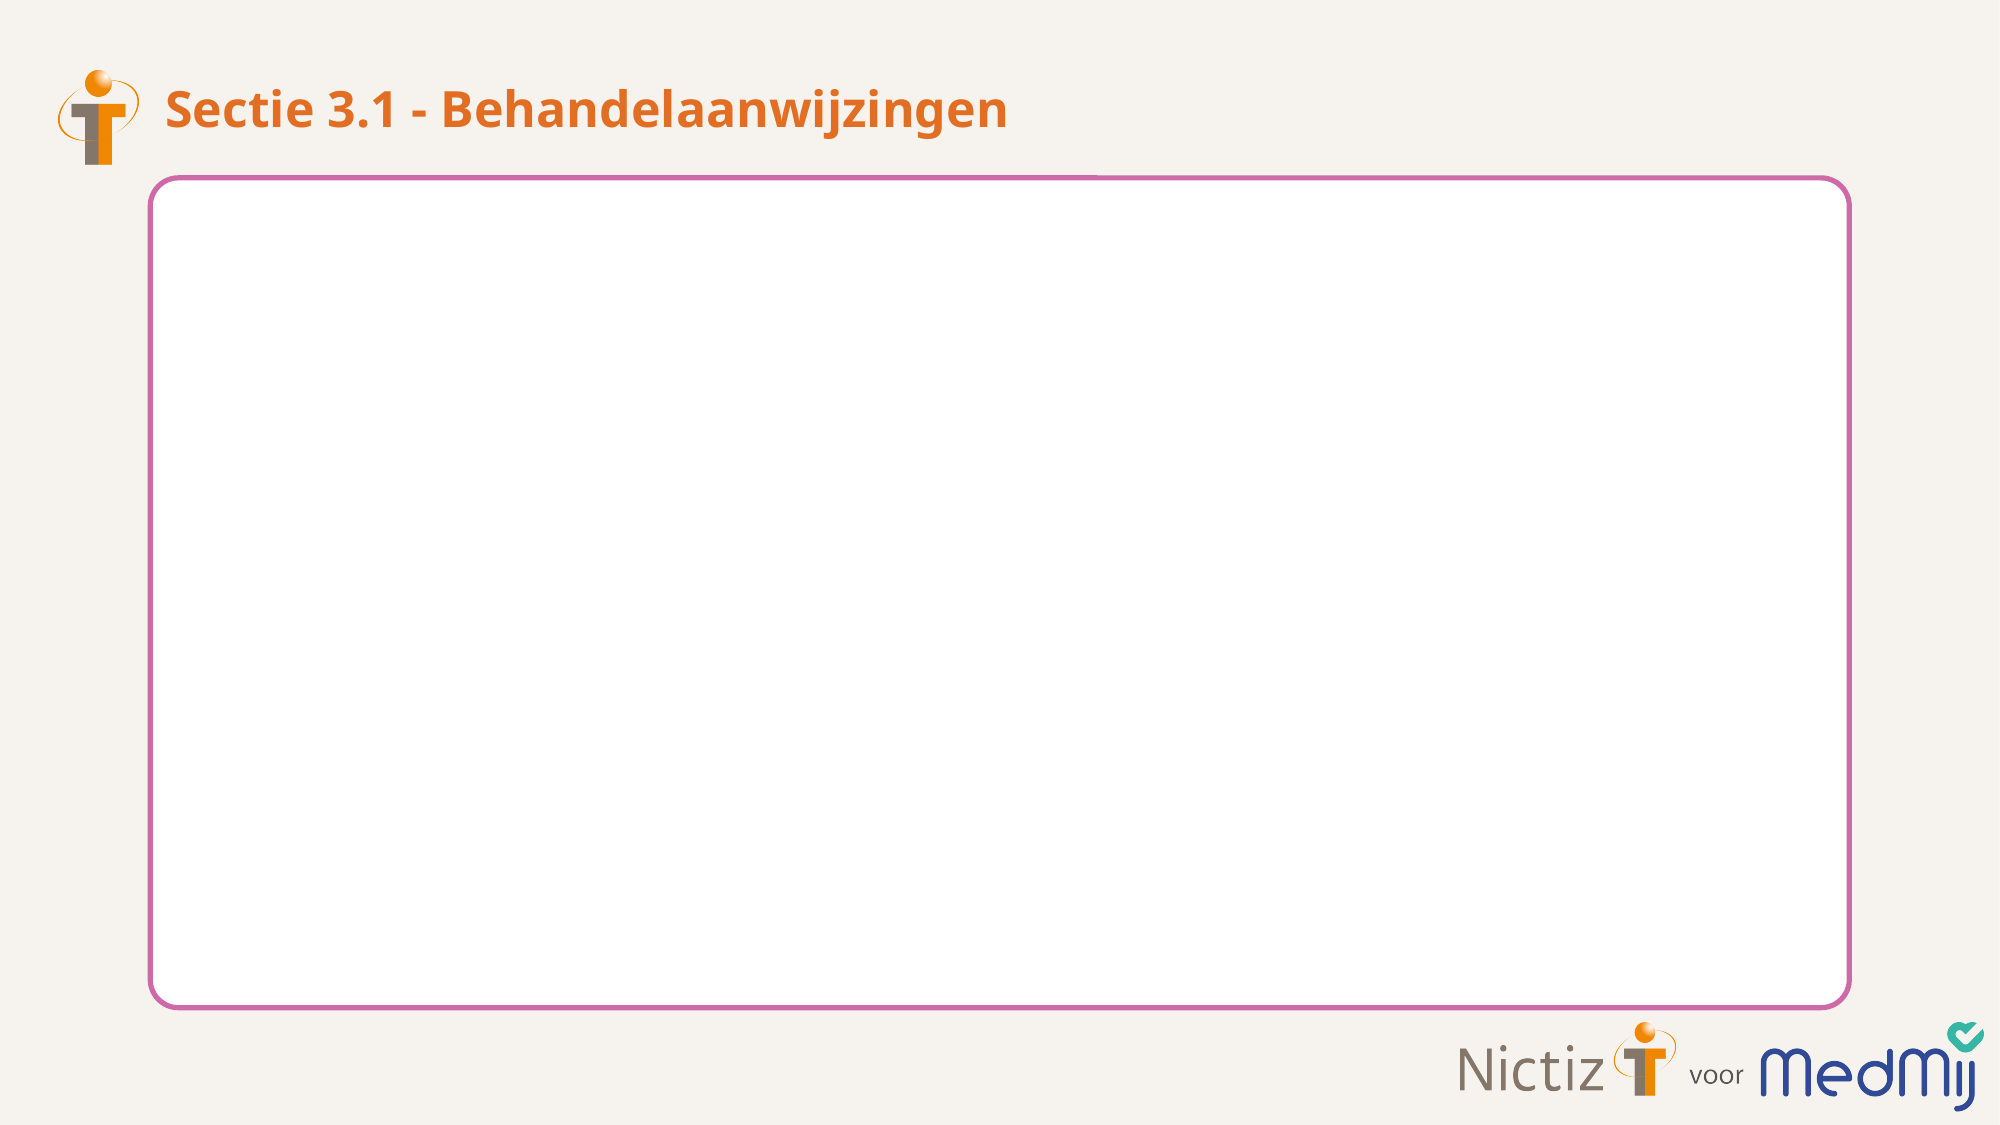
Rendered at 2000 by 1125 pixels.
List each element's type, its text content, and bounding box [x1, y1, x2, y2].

picture [1457, 1019, 1988, 1113]
picture [50, 66, 151, 187]
title Sectie 3.1 - Behandelaanwijzingen [150, 76, 1850, 165]
